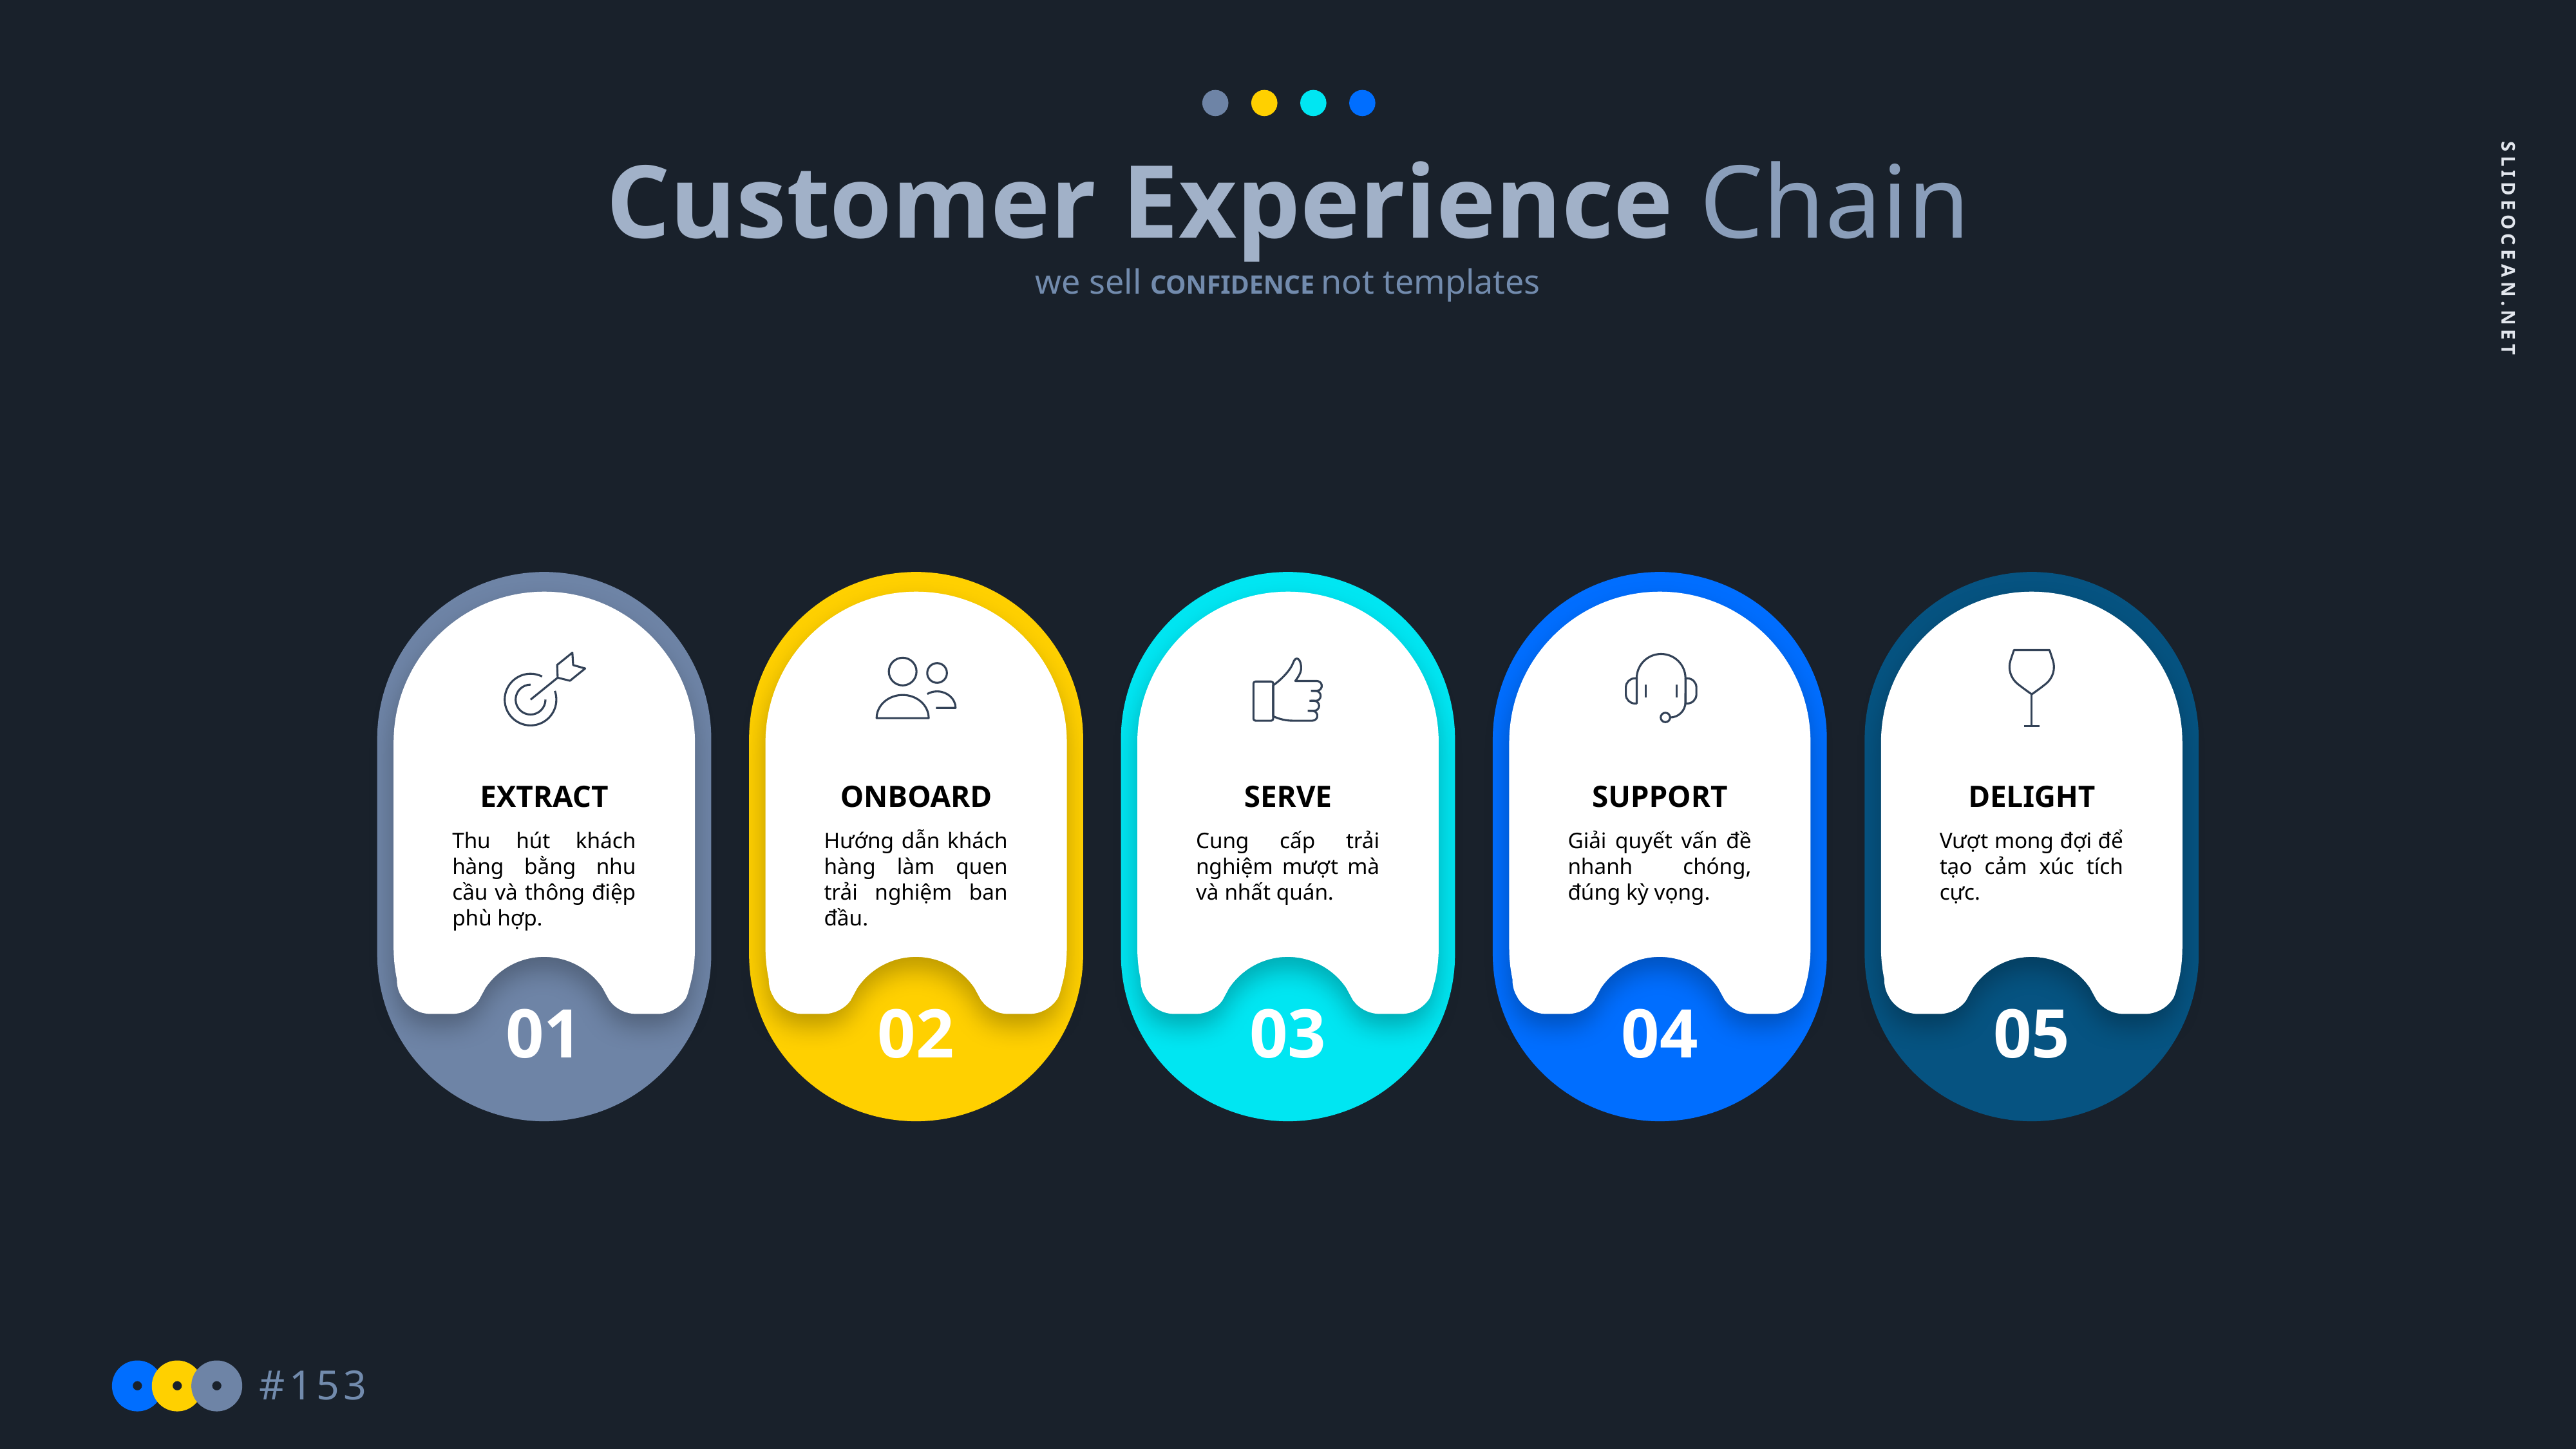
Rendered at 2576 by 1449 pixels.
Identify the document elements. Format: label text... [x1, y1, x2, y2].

text_box [889, 658, 917, 686]
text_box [425, 772, 663, 936]
text_box [1863, 571, 2200, 1122]
text_box [1253, 658, 1322, 721]
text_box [797, 772, 1035, 911]
text_box [1625, 654, 1697, 723]
text_box 01 [484, 986, 604, 1076]
text_box [927, 663, 947, 683]
text_box [1348, 89, 1377, 117]
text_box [1541, 772, 1779, 911]
text_box we sell CONFIDENCE not templates [1026, 255, 1550, 306]
text_box [876, 695, 929, 719]
text_box [376, 571, 713, 1122]
text_box [1130, 1008, 1448, 1122]
text_box [392, 591, 696, 1016]
text_box [1508, 591, 1812, 1016]
text_box [1136, 591, 1440, 1016]
text_box #153 [259, 1359, 1142, 1408]
text_box [1492, 571, 1828, 1122]
text_box [1880, 591, 2184, 1016]
text_box 03 [1228, 986, 1348, 1076]
text_box [748, 571, 1084, 1122]
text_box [1169, 772, 1407, 911]
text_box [1913, 772, 2151, 911]
text_box [927, 691, 956, 708]
text_box [1250, 89, 1279, 117]
text_box [764, 591, 1068, 1016]
text_box Customer Experience Chain [596, 132, 1980, 263]
text_box [1201, 89, 1230, 117]
text_box [2009, 650, 2054, 726]
text_box [1299, 89, 1328, 117]
text_box 05 [1972, 986, 2092, 1076]
text_box 02 [856, 986, 976, 1076]
text_box [504, 652, 585, 726]
text_box 04 [1600, 986, 1720, 1076]
text_box [1120, 571, 1456, 993]
